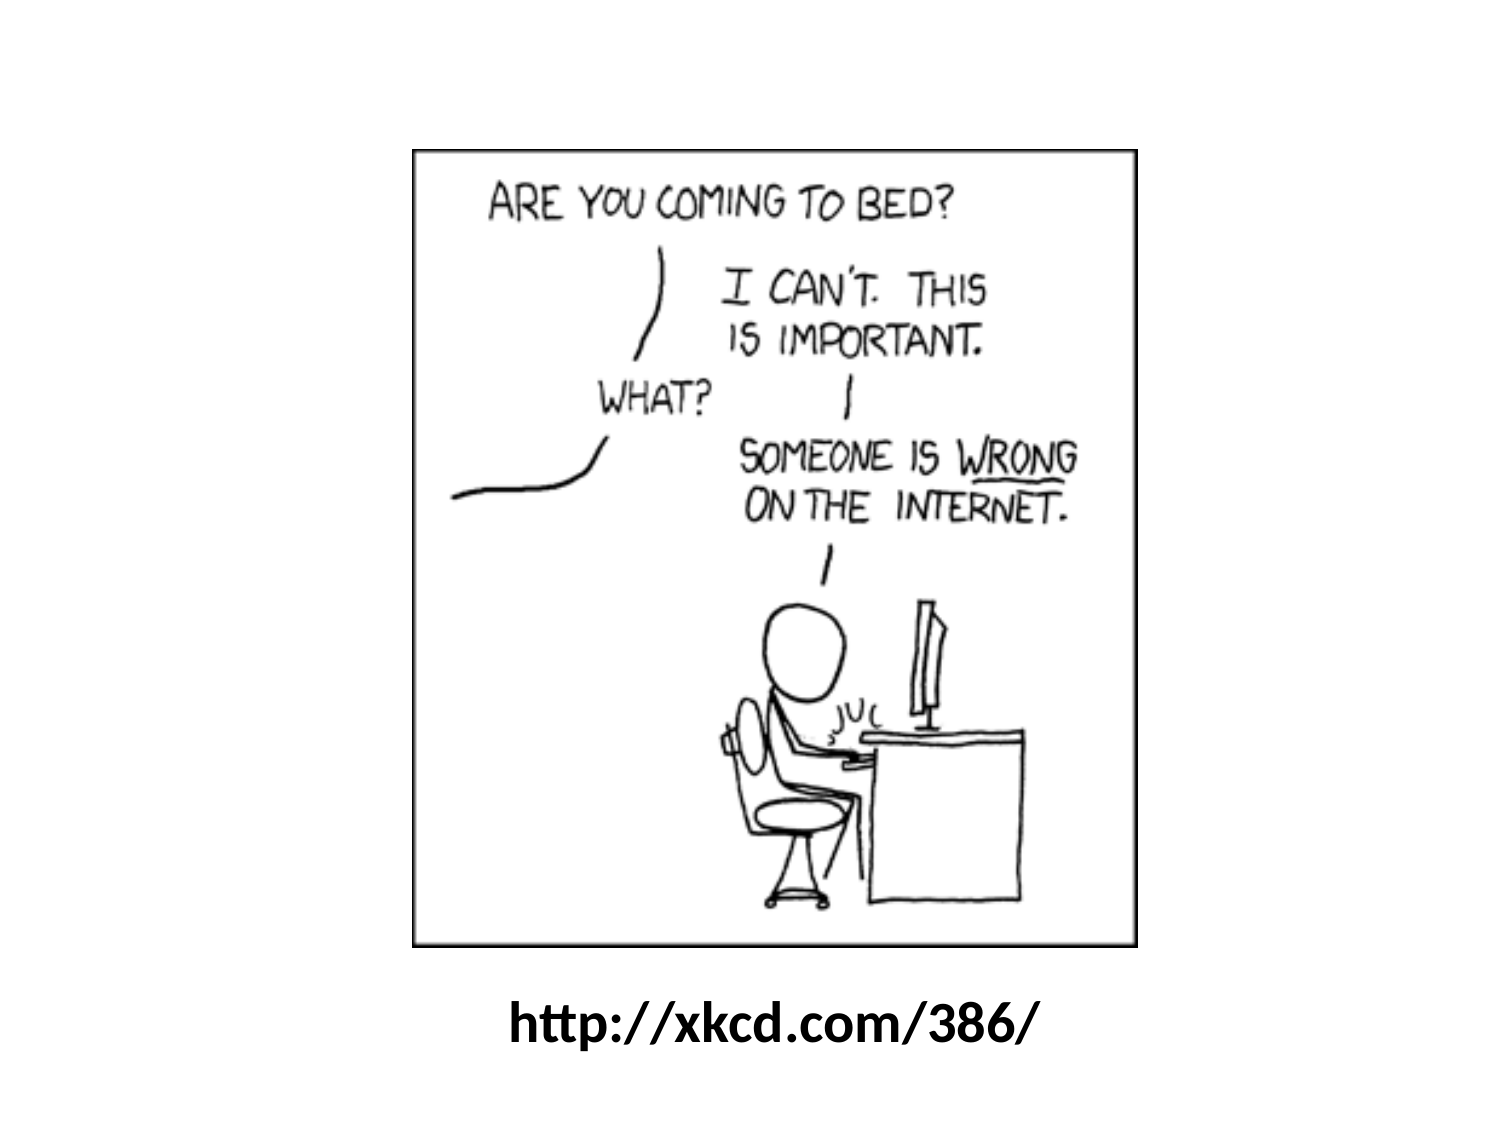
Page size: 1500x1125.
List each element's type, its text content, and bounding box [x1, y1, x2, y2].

text_box http://xkcd.com/386/ [493, 976, 1056, 1062]
picture [412, 149, 1138, 948]
